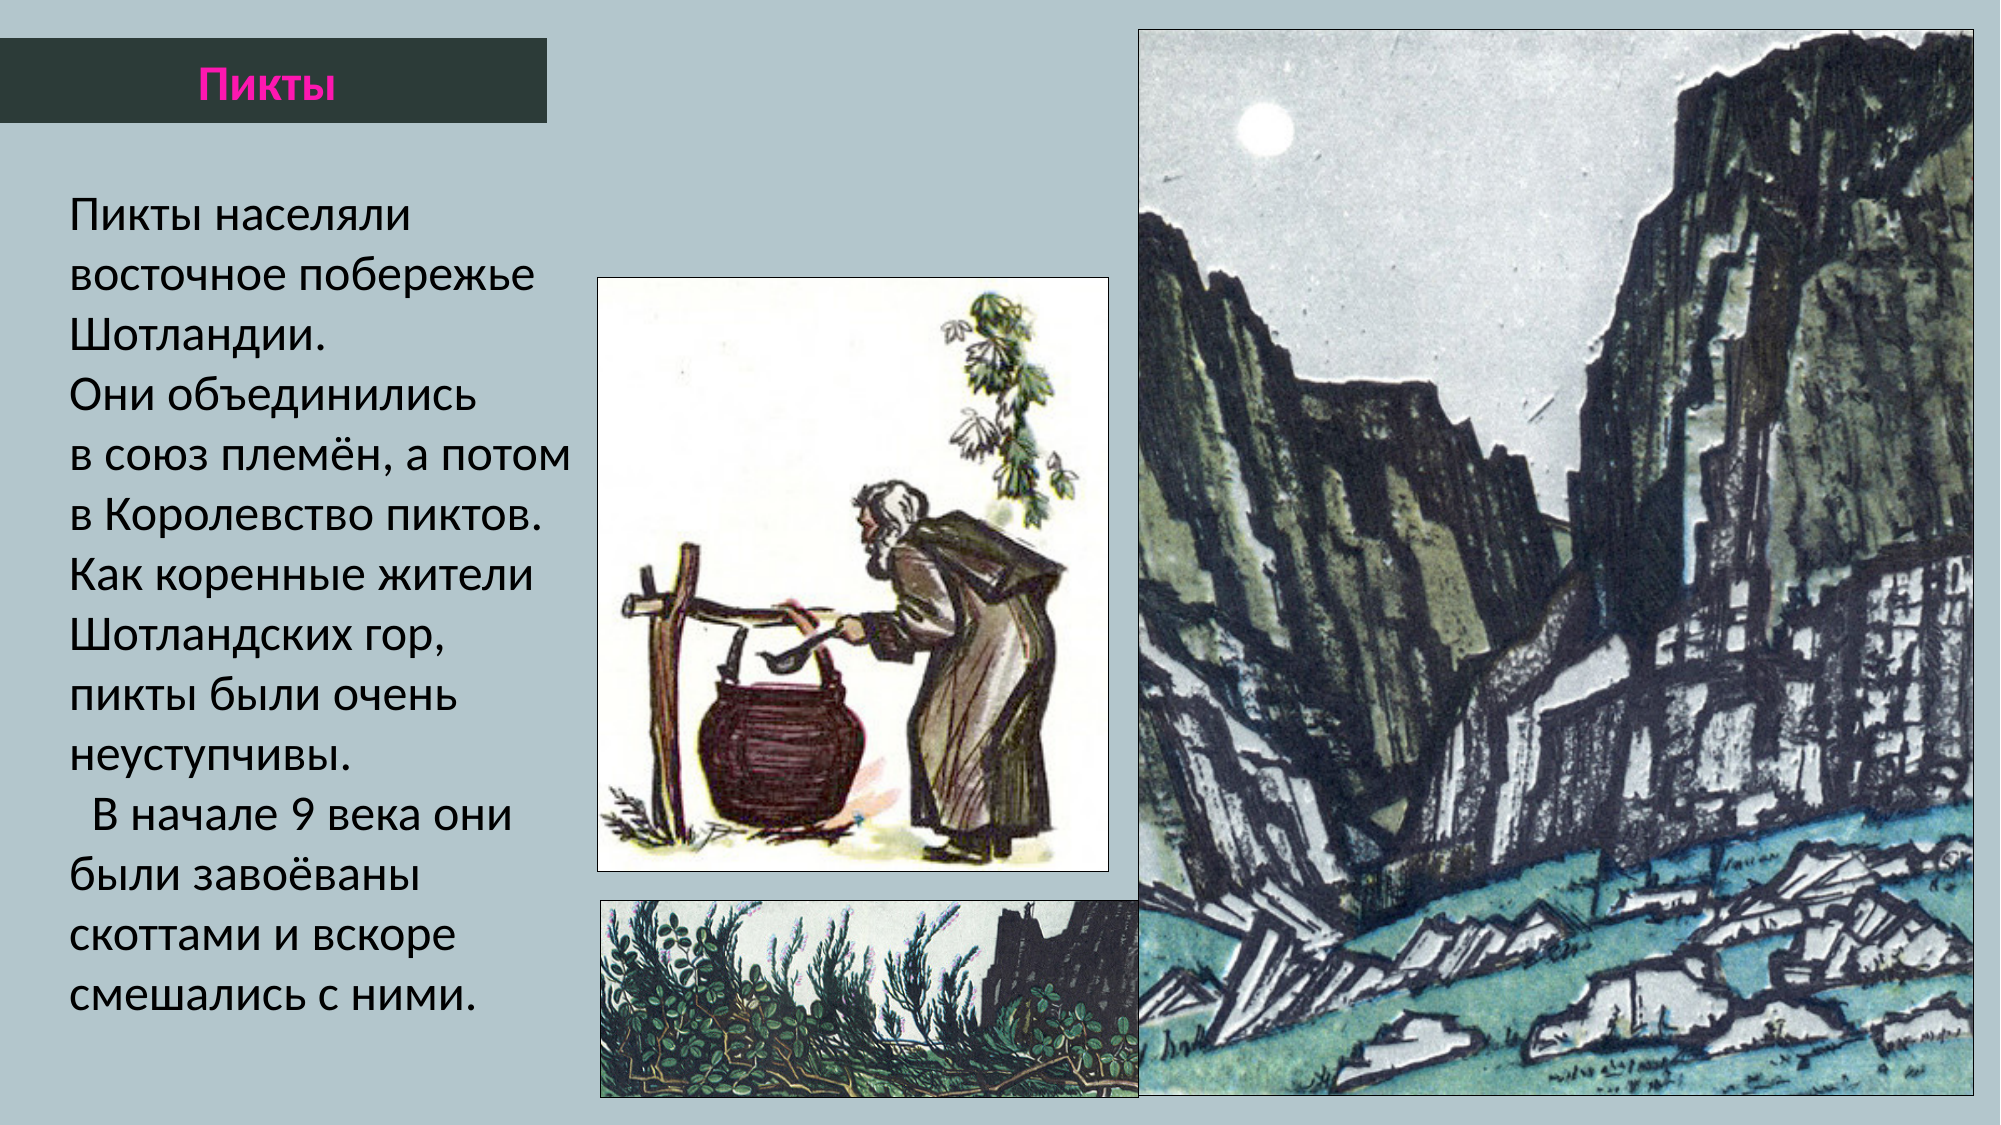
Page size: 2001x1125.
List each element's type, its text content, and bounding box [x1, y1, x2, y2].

picture [597, 277, 1109, 872]
picture [599, 29, 1974, 1098]
text_box Пикты населяли восточное побережье Шотландии. Они объединились в союз племён, а потом в Королевство пиктов. Как коренные жители Шотландских гор, пикты были очень неуступчивы. В начале 9 века они были завоёваны скоттами и вскоре смешались с ними. [54, 172, 591, 1028]
text_box Пикты [0, 38, 547, 123]
